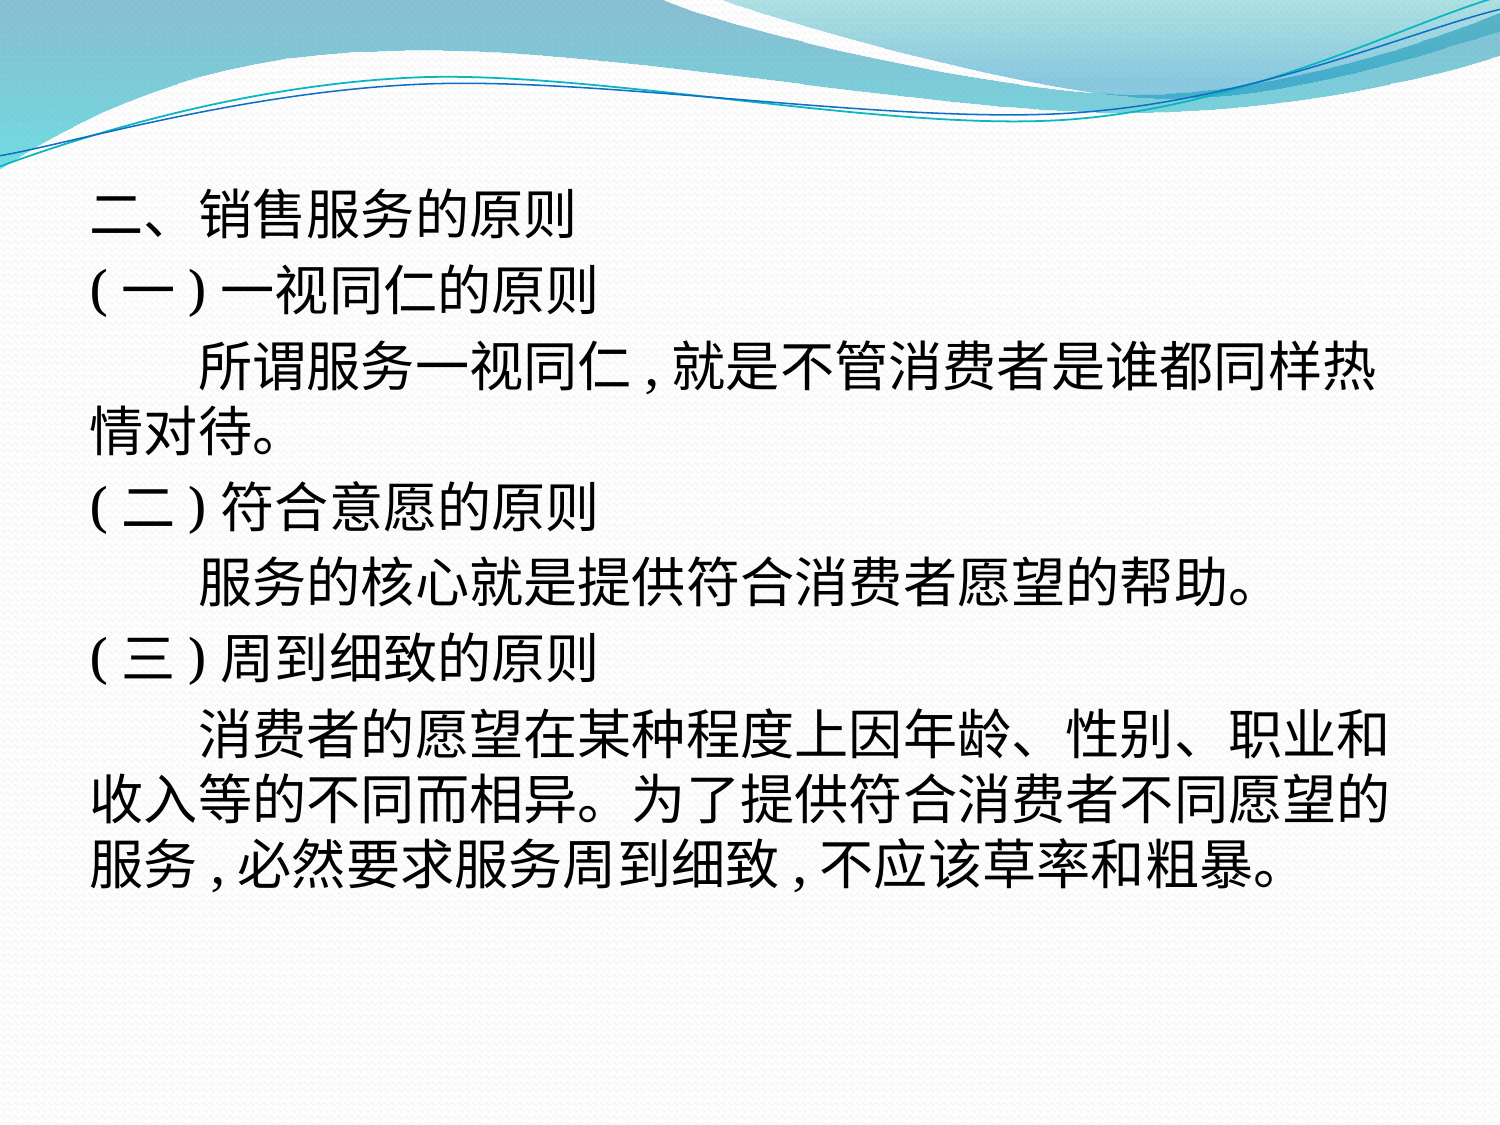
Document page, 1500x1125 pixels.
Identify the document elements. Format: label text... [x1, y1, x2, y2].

list 二、销售服务的原则 (一)一视同仁的原则 所谓服务一视同仁,就是不管消费者是谁都同样热情对待。 (二)符合意愿的原则 服务的核心就是提供符合消费者愿望的帮助。 (三)周到细致的原则 消费者的愿望在某种程度上因年龄、性别、职业和收入等的不同而相异。为了提供符合消费者不同愿望的服务,必然要求服务周到细致,不应该草率和粗暴。 [75, 172, 1425, 1038]
